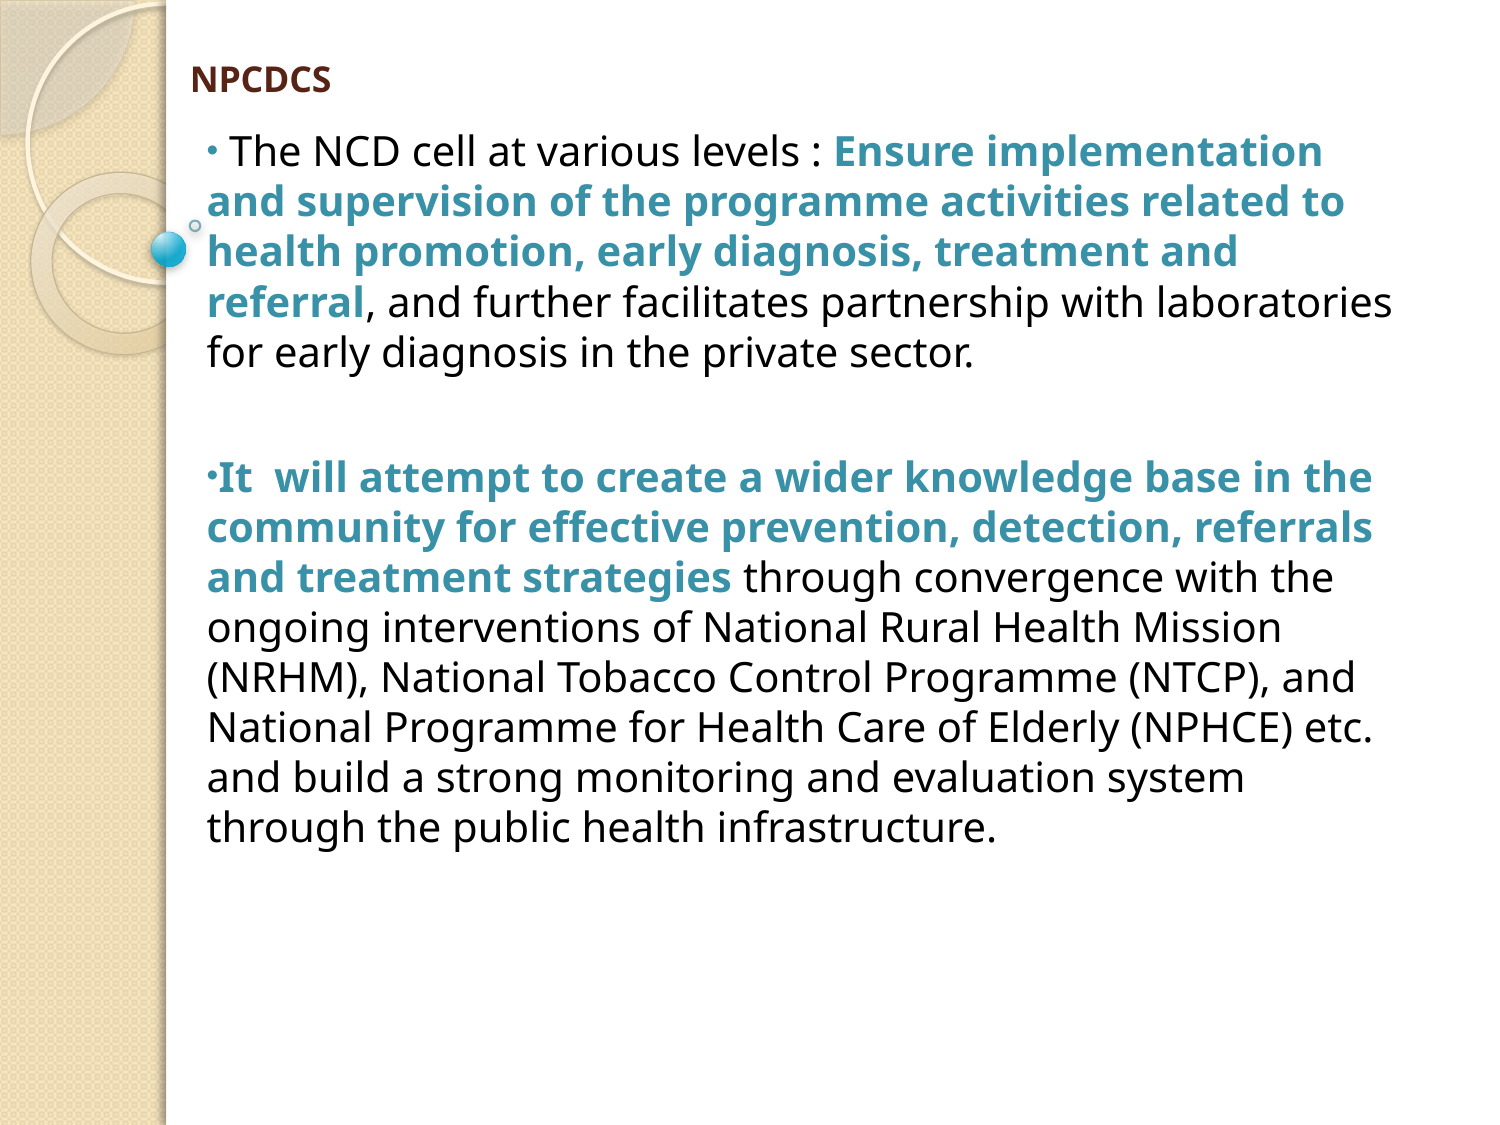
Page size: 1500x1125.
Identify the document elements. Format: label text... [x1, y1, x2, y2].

subtitle The NCD cell at various levels : Ensure implementation and supervision of the programme activities related to health promotion, early diagnosis, treatment and referral, and further facilitates partnership with laboratories for early diagnosis in the private sector. It will attempt to create a wider knowledge base in the community for effective prevention, detection, referrals and treatment strategies through convergence with the ongoing interventions of National Rural Health Mission (NRHM), National Tobacco Control Programme (NTCP), and National Programme for Health Care of Elderly (NPHCE) etc. and build a strong monitoring and evaluation system through the public health infrastructure. [187, 125, 1413, 1063]
title NPCDCS [174, 50, 1388, 150]
